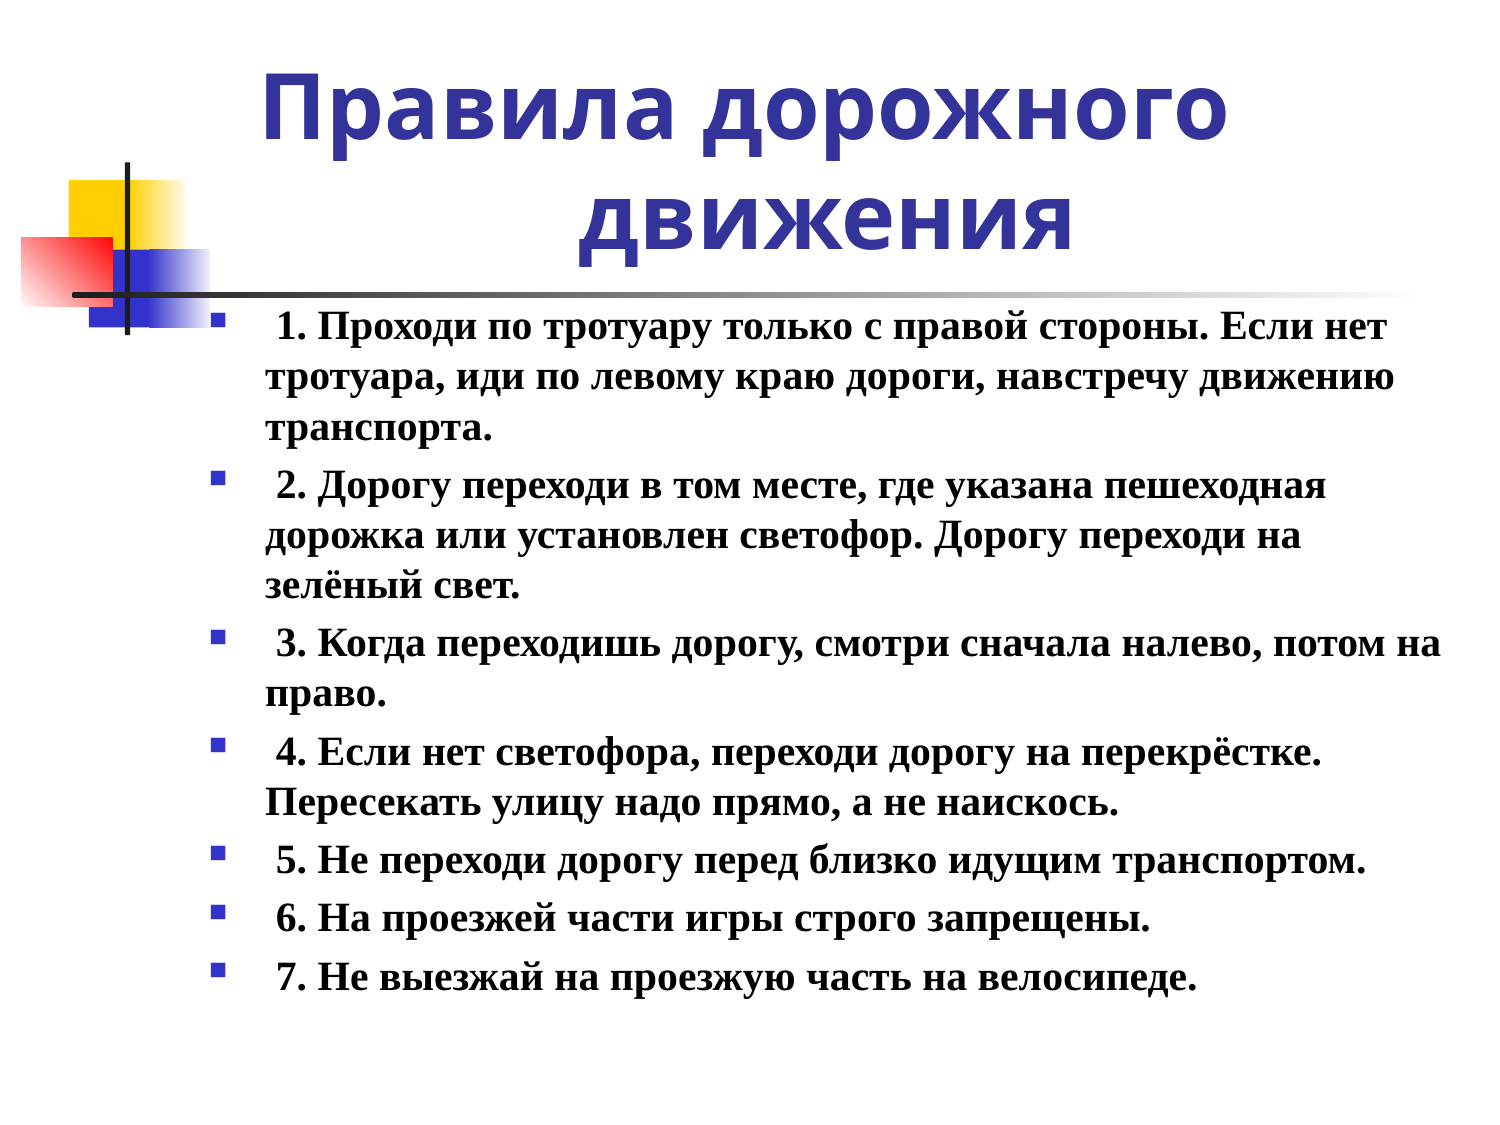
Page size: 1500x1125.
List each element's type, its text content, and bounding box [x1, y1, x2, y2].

list 1. Проходи по тротуару только с правой стороны. Если нет тротуара, иди по левому краю дороги, навстречу движению транспорта. 2. Дорогу переходи в том месте, где указана пешеходная дорожка или установлен светофор. Дорогу переходи на зелёный свет. 3. Когда переходишь дорогу, смотри сначала налево, потом на право. 4. Если нет светофора, переходи дорогу на перекрёстке. Пересекать улицу надо прямо, а не наискось. 5. Не переходи дорогу перед близко идущим транспортом. 6. На проезжей части игры строго запрещены. 7. Не выезжай на проезжую часть на велосипеде. [193, 290, 1469, 1047]
title Правила дорожного движения [188, 35, 1468, 275]
